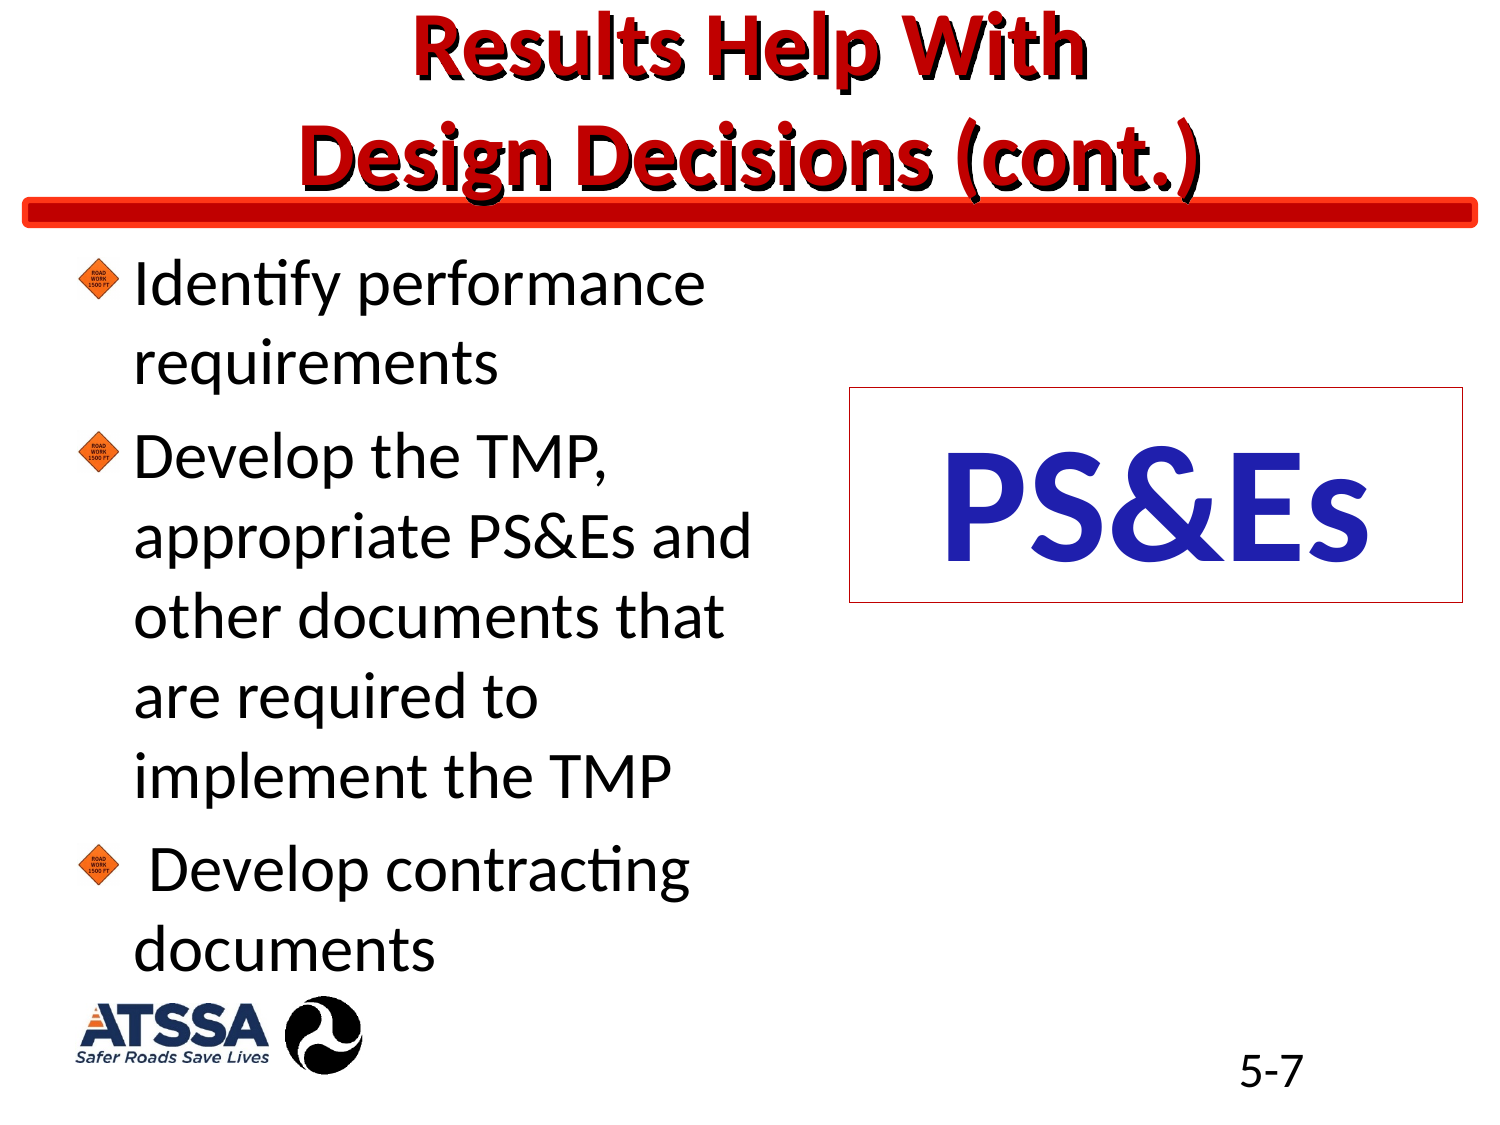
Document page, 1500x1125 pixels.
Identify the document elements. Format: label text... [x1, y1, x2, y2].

picture [77, 257, 120, 300]
title Results Help With Design Decisions (cont.) [0, 0, 1500, 188]
picture [77, 430, 120, 473]
list Identify performance requirements Develop the TMP, appropriate PS&Es and other documents that are required to implement the TMP Develop contracting documents [62, 137, 826, 1076]
picture [77, 843, 120, 886]
text_box PS&Es [849, 387, 1463, 603]
